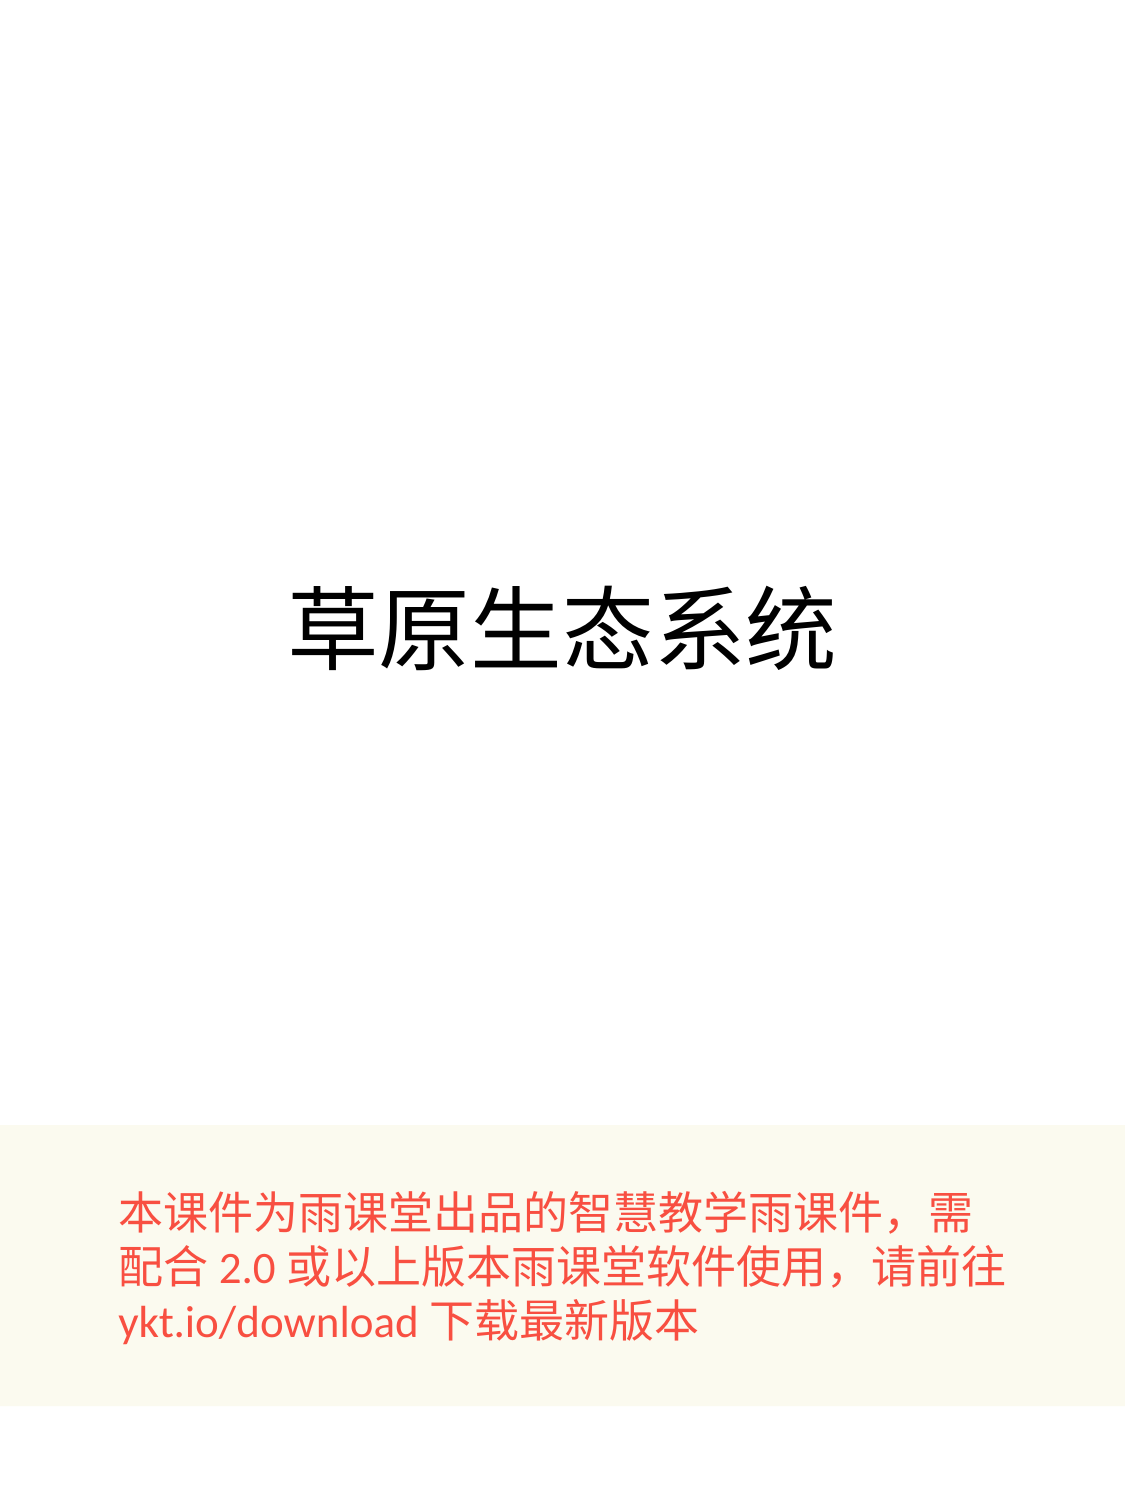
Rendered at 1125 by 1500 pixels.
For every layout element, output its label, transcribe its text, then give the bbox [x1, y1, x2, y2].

title 草原生态系统 [84, 465, 1041, 788]
text_box 本课件为雨课堂出品的智慧教学雨课件，需 配合2.0或以上版本雨课堂软件使用，请前往 ykt.io/download下载最新版本 [0, 1123, 1125, 1408]
